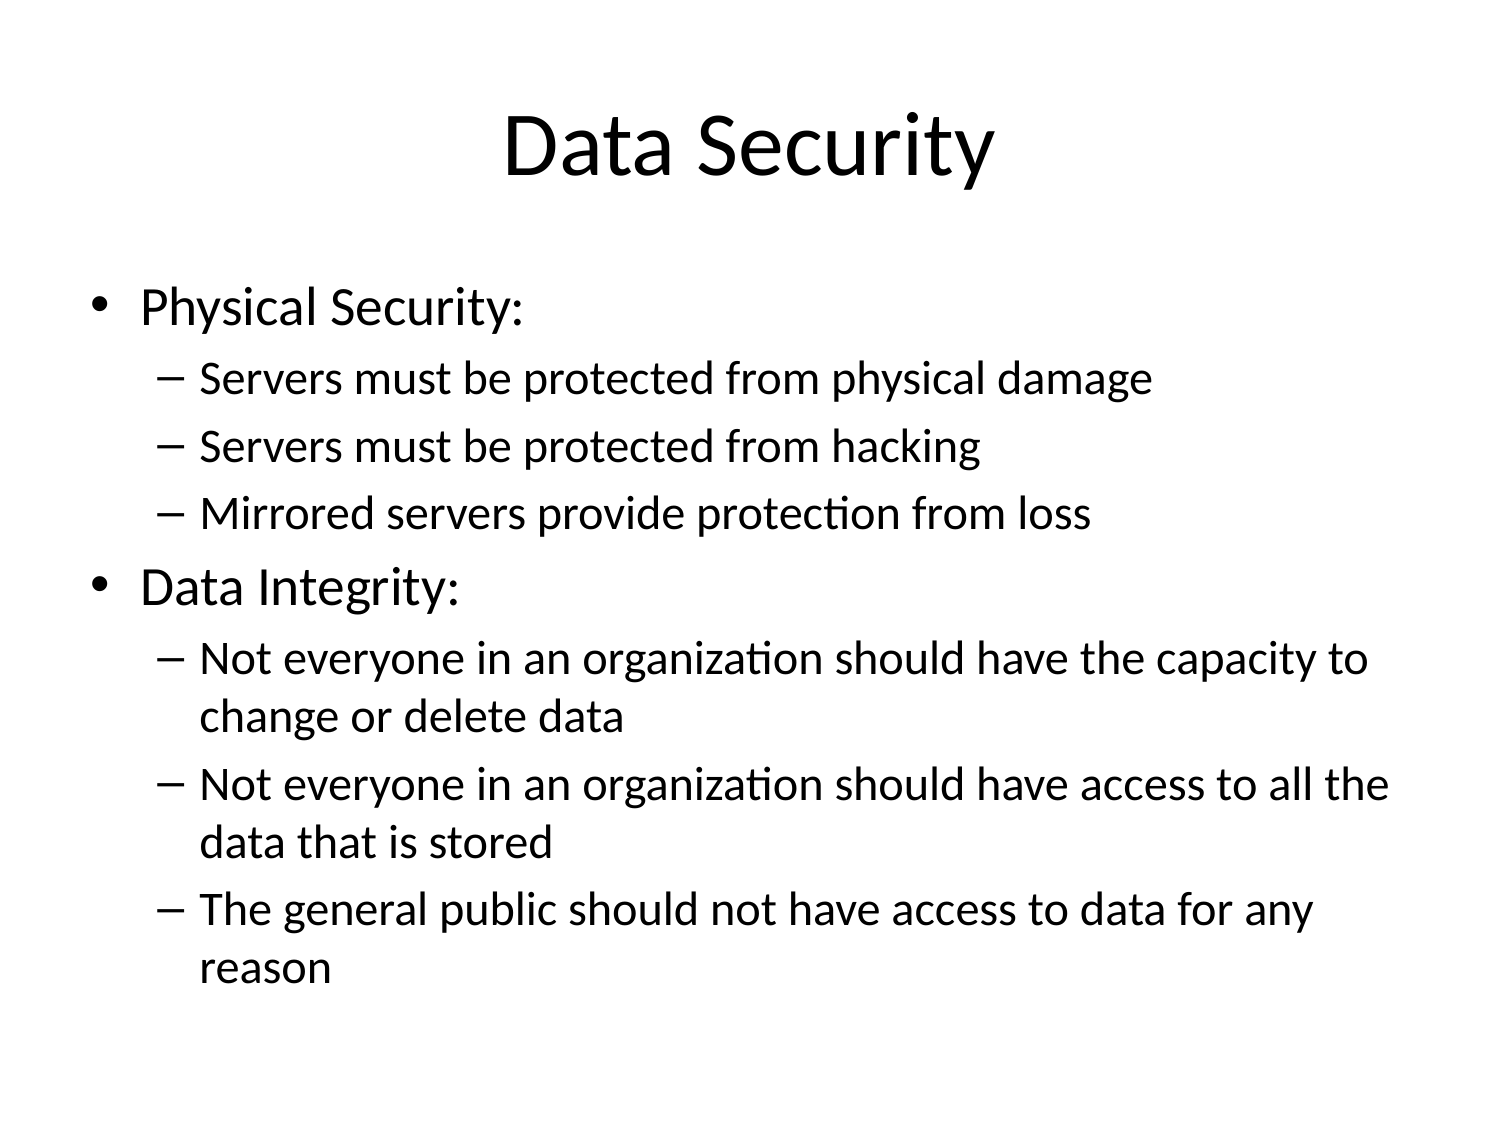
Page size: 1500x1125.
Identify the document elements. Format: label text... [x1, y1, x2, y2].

list Physical Security: Servers must be protected from physical damage Servers must be protected from hacking Mirrored servers provide protection from loss Data Integrity: Not everyone in an organization should have the capacity to change or delete data Not everyone in an organization should have access to all the data that is stored The general public should not have access to data for any reason [75, 262, 1425, 1005]
title Data Security [75, 45, 1425, 233]
